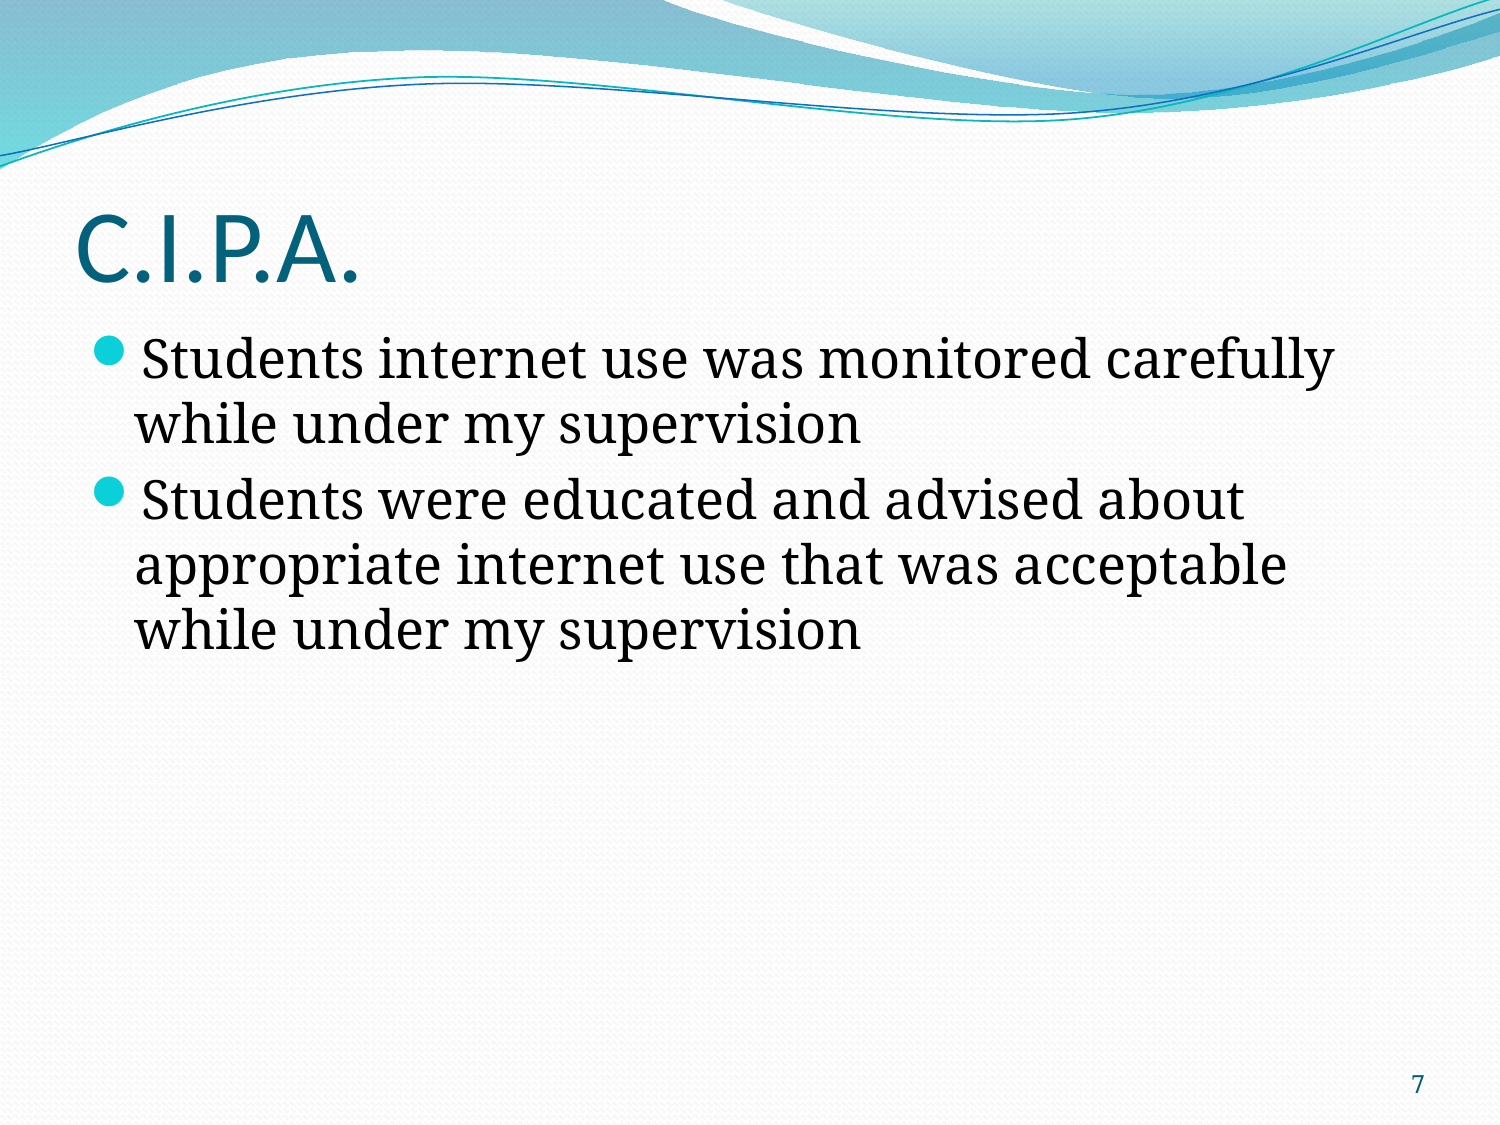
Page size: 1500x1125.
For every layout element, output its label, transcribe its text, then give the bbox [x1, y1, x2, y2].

slide_number 7 [1299, 1042, 1425, 1103]
title C.I.P.A. [75, 115, 1425, 303]
list Students internet use was monitored carefully while under my supervision Students were educated and advised about appropriate internet use that was acceptable while under my supervision [75, 317, 1425, 1038]
